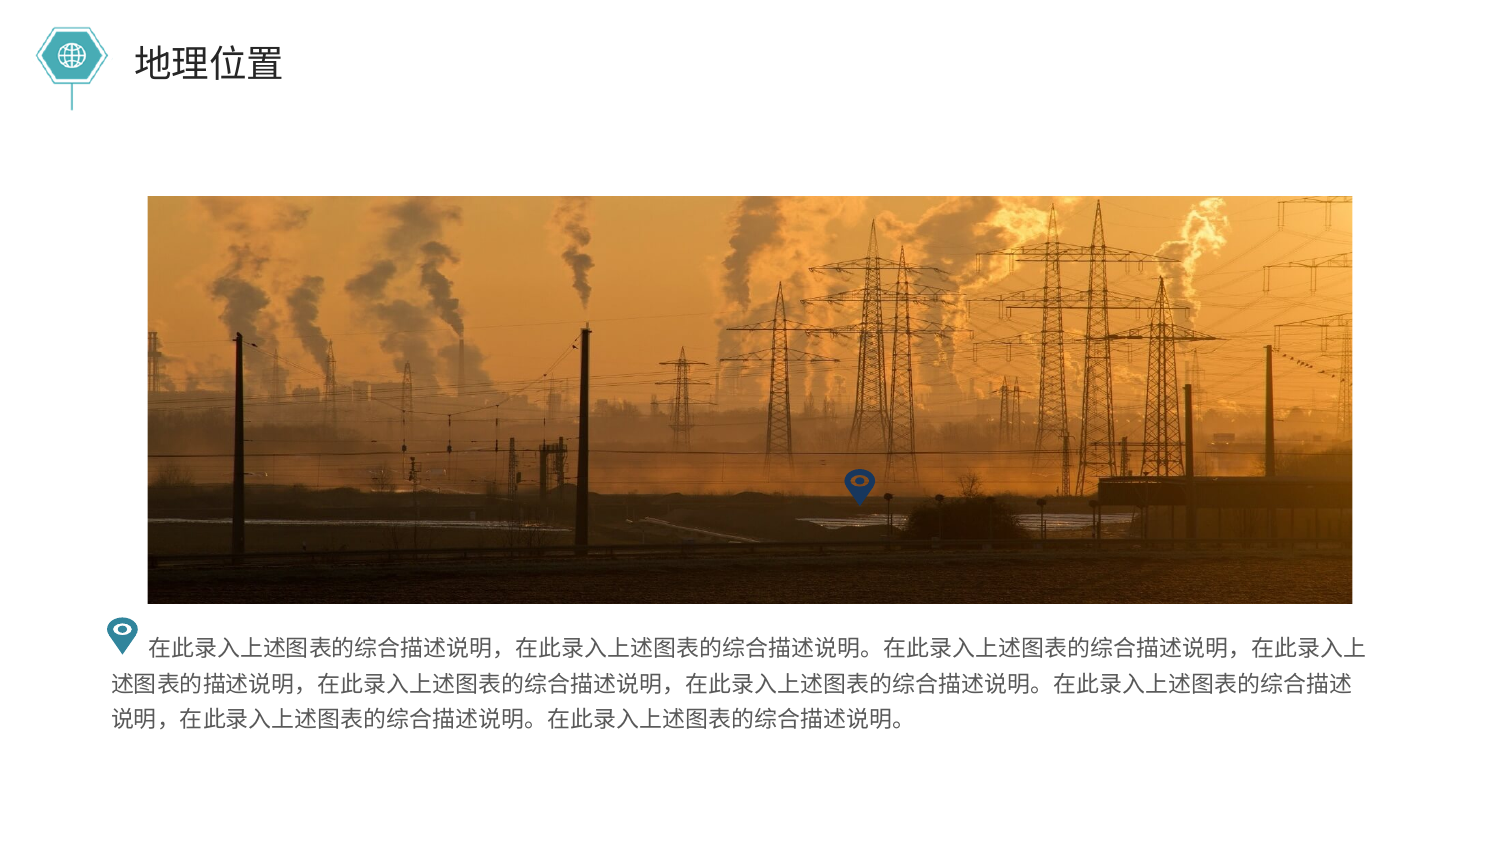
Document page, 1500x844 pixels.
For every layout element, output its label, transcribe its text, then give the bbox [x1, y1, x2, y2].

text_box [106, 617, 138, 655]
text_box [844, 468, 876, 507]
text_box 地理位置 [119, 32, 300, 93]
picture [29, 20, 113, 115]
text_box 在此录入上述图表的综合描述说明，在此录入上述图表的综合描述说明。在此录入上述图表的综合描述说明，在此录入上述图表的描述说明，在此录入上述图表的综合描述说明，在此录入上述图表的综合描述说明。在此录入上述图表的综合描述说明，在此录入上述图表的综合描述说明。在此录入上述图表的综合描述说明。 [99, 619, 1380, 738]
picture [147, 195, 1353, 605]
